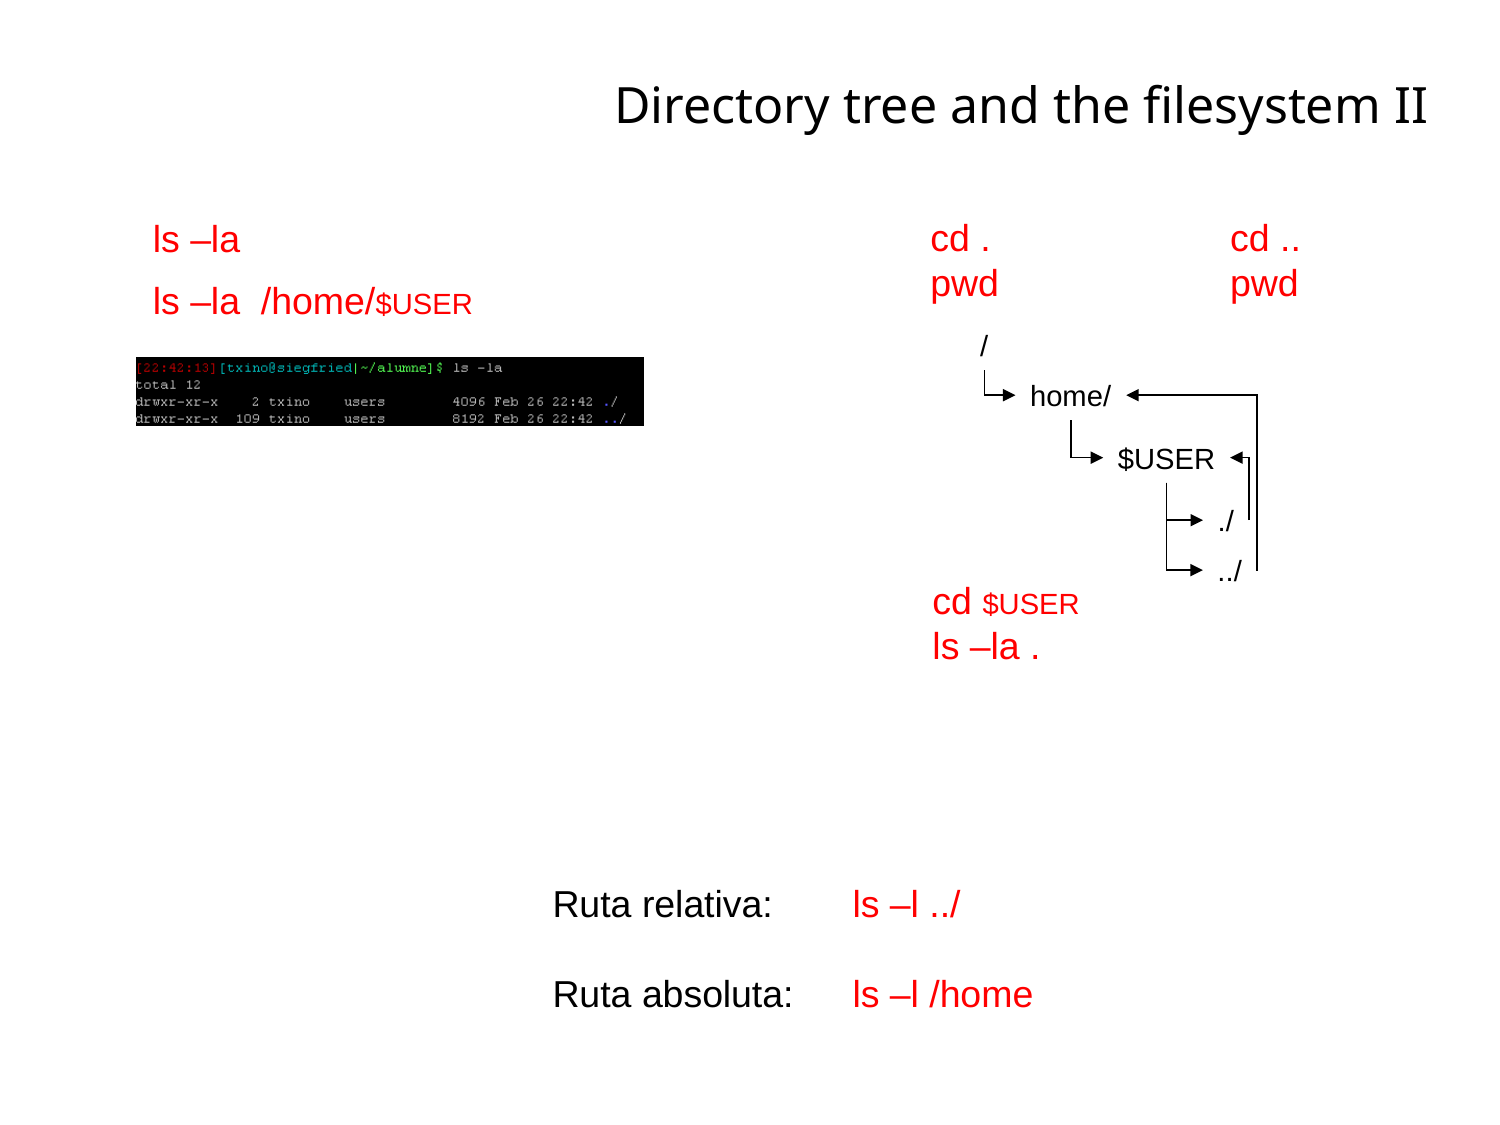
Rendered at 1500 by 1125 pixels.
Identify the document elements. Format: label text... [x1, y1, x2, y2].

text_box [123, 194, 644, 426]
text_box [915, 206, 1317, 675]
text_box Ruta relativa: ls –l ../ Ruta absoluta: ls –l /home [537, 872, 1049, 1023]
text_box Directory tree and the filesystem II [599, 65, 1444, 141]
